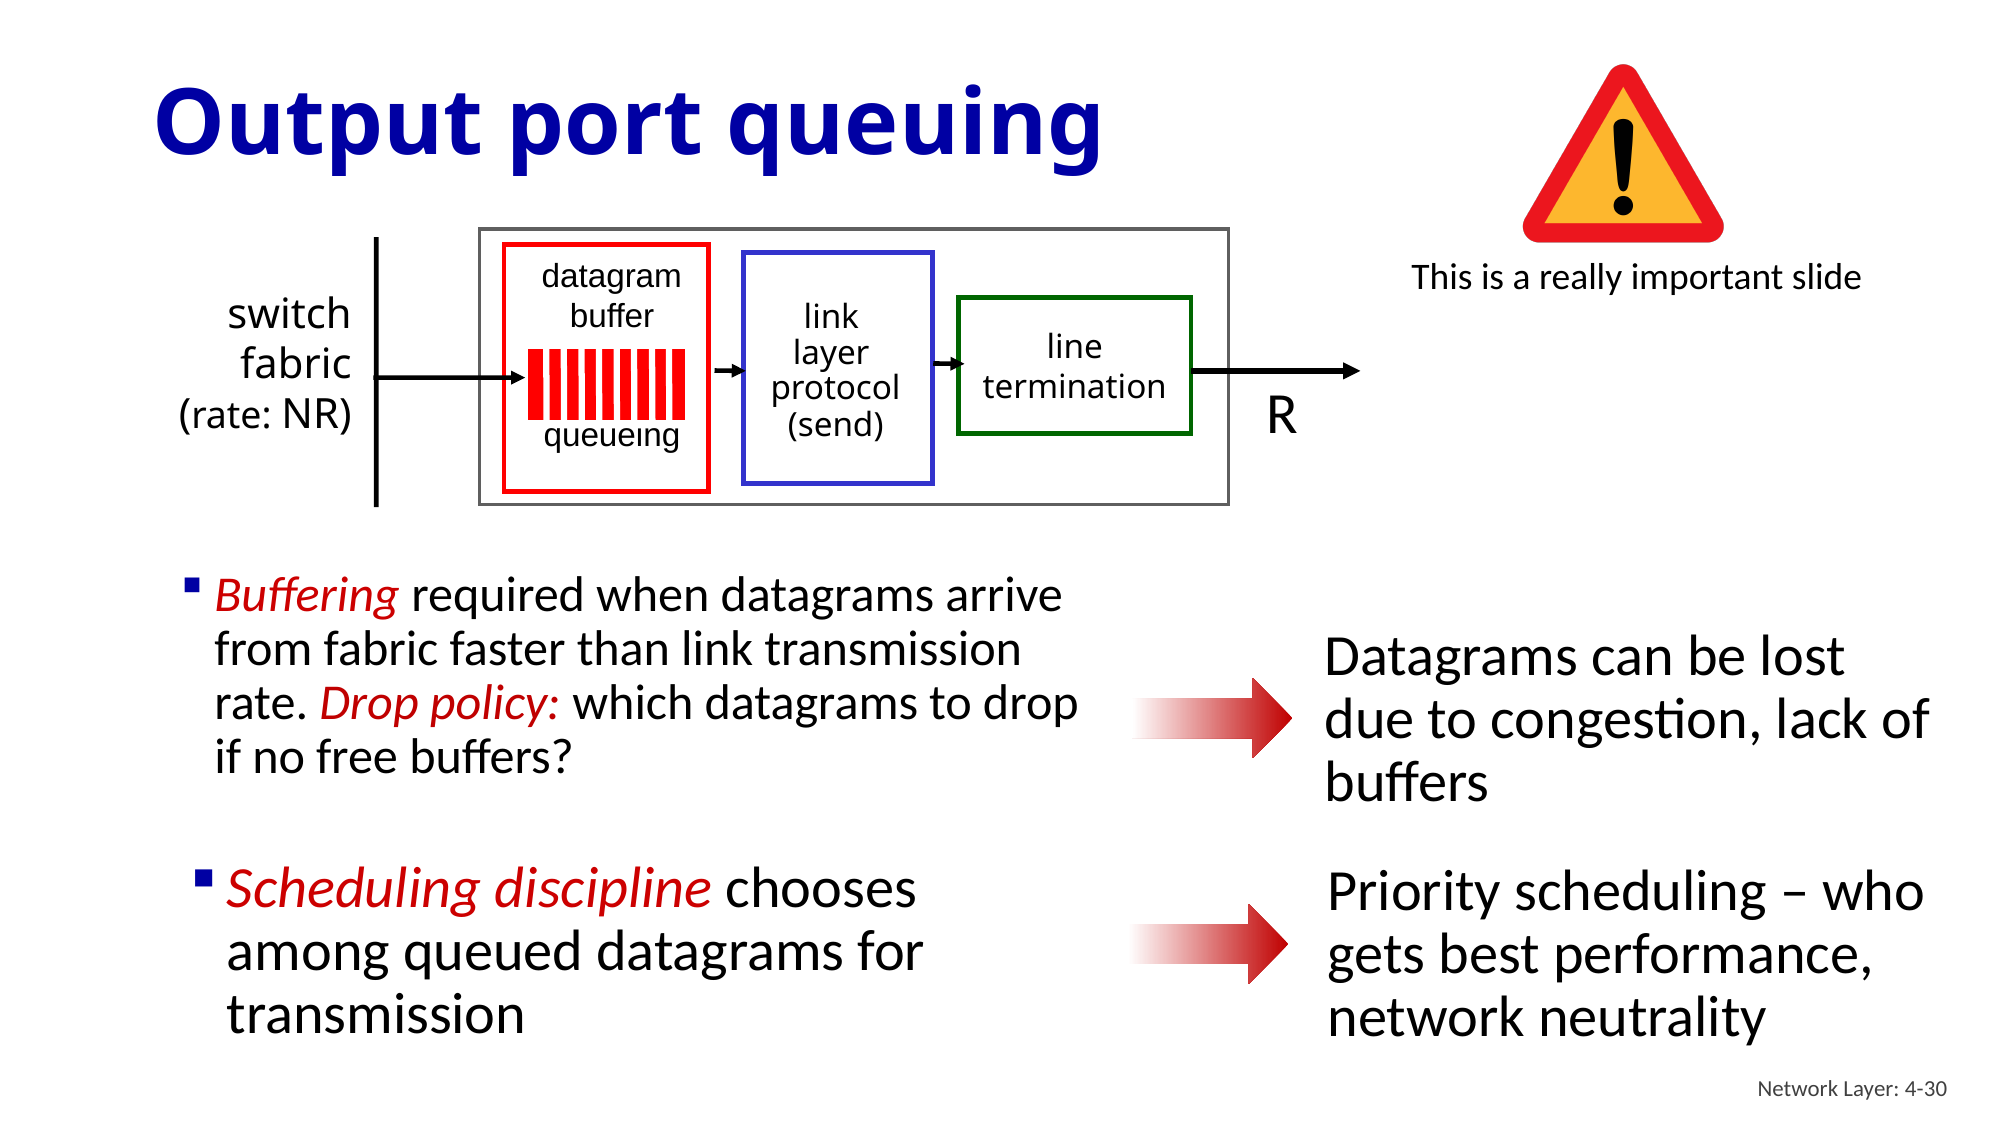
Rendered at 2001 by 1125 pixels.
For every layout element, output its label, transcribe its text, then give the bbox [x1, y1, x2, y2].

slide_number Network Layer: 4-30 [1512, 1060, 1963, 1117]
title Output port queuing [137, 51, 1393, 198]
text_box Scheduling discipline chooses among queued datagrams for transmission [153, 850, 996, 1062]
text_box Buffering required when datagrams arrive from fabric faster than link transmission rate. Drop policy: which datagrams to drop if no free buffers? [145, 560, 1127, 793]
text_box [1393, 50, 1881, 306]
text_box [1127, 853, 2000, 1060]
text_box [1131, 618, 1959, 825]
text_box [193, 229, 1361, 508]
